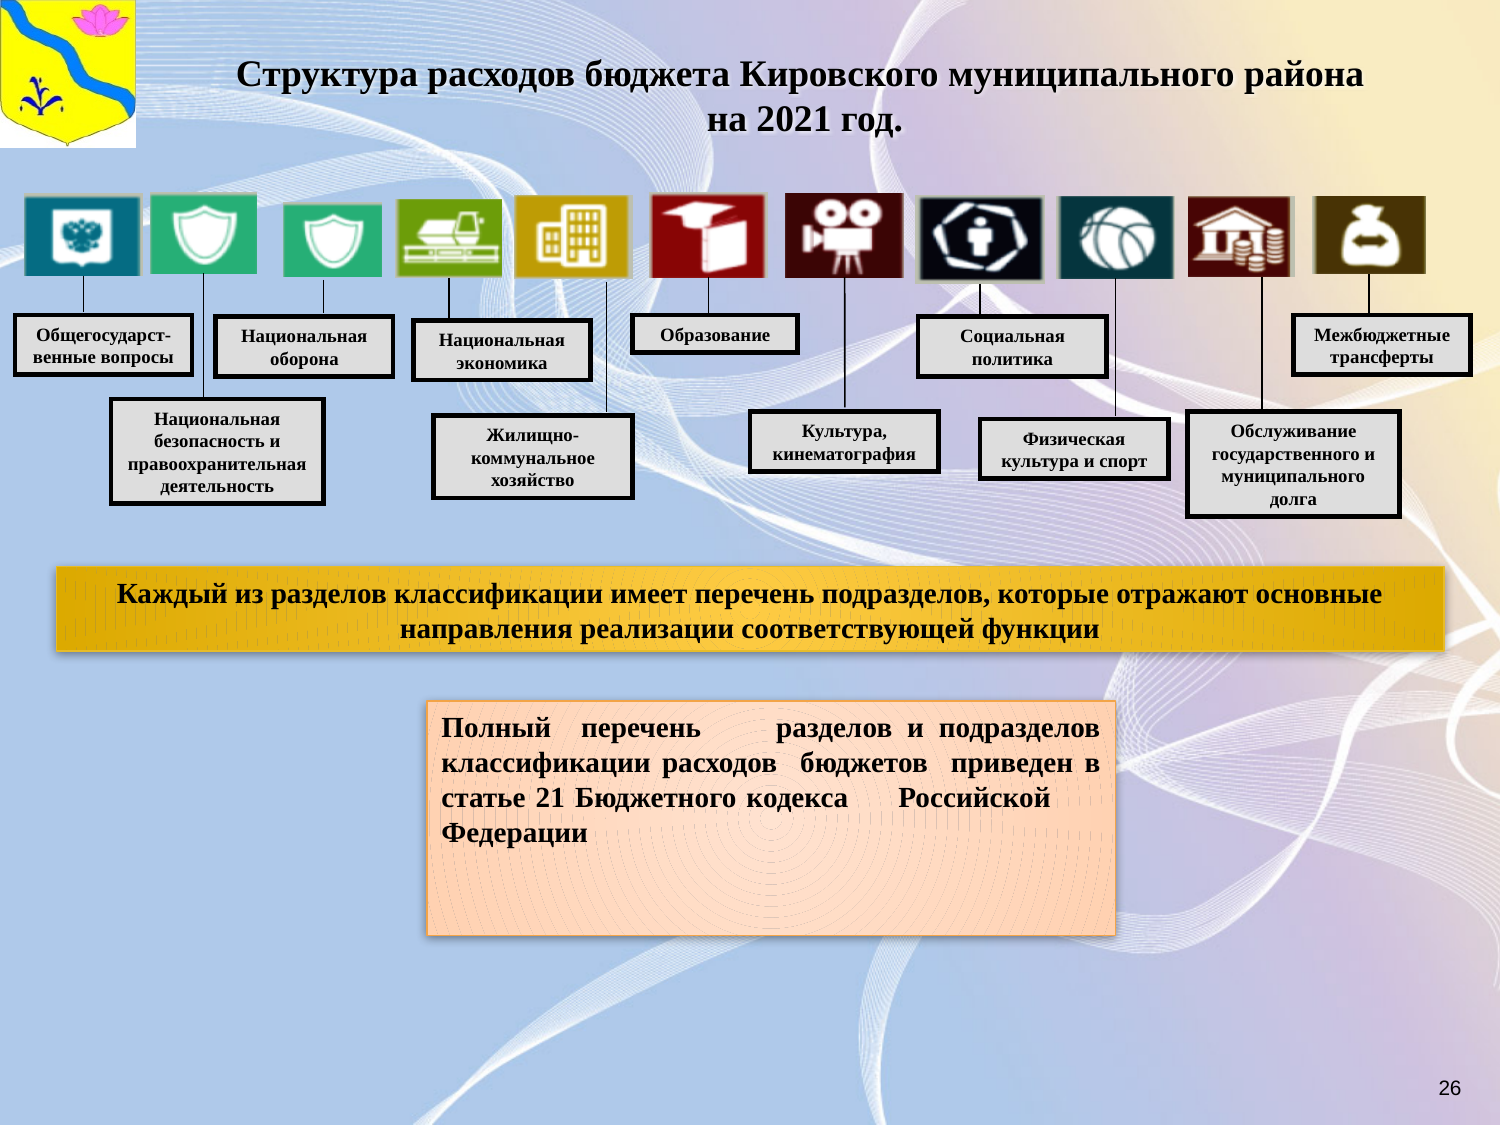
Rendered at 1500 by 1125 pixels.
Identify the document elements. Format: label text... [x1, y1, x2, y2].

text_box Культура, кинематография [750, 411, 939, 472]
text_box Национальная безопасность и правоохранительная деятельность [110, 399, 324, 504]
picture [0, 0, 1500, 1125]
text_box Обслуживание государственного и муниципального долга [1187, 411, 1400, 517]
text_box Жилищно-коммунальное хозяйство [433, 415, 633, 498]
text_box Физическая культура и спорт [979, 419, 1169, 479]
text_box Межбюджетные трансферты [1293, 314, 1471, 375]
text_box Полный перечень разделов и подразделов классификации расходов бюджетов приведен в статье 21 Бюджетного кодекса Российской Федерации [426, 700, 1116, 936]
text_box Общегосударст-венные вопросы [14, 314, 192, 375]
text_box Национальная оборона [215, 316, 393, 377]
text_box Социальная политика [918, 316, 1107, 377]
slide_number 26 [1400, 1044, 1500, 1125]
text_box Образование [632, 314, 798, 353]
text_box Национальная экономика [413, 320, 591, 381]
text_box Каждый из разделов классификации имеет перечень подразделов, которые отражают основные направления реализации соответствующей функции [56, 566, 1445, 652]
title Структура расходов бюджета Кировского муниципального района на 2021 год. [143, 54, 1471, 135]
